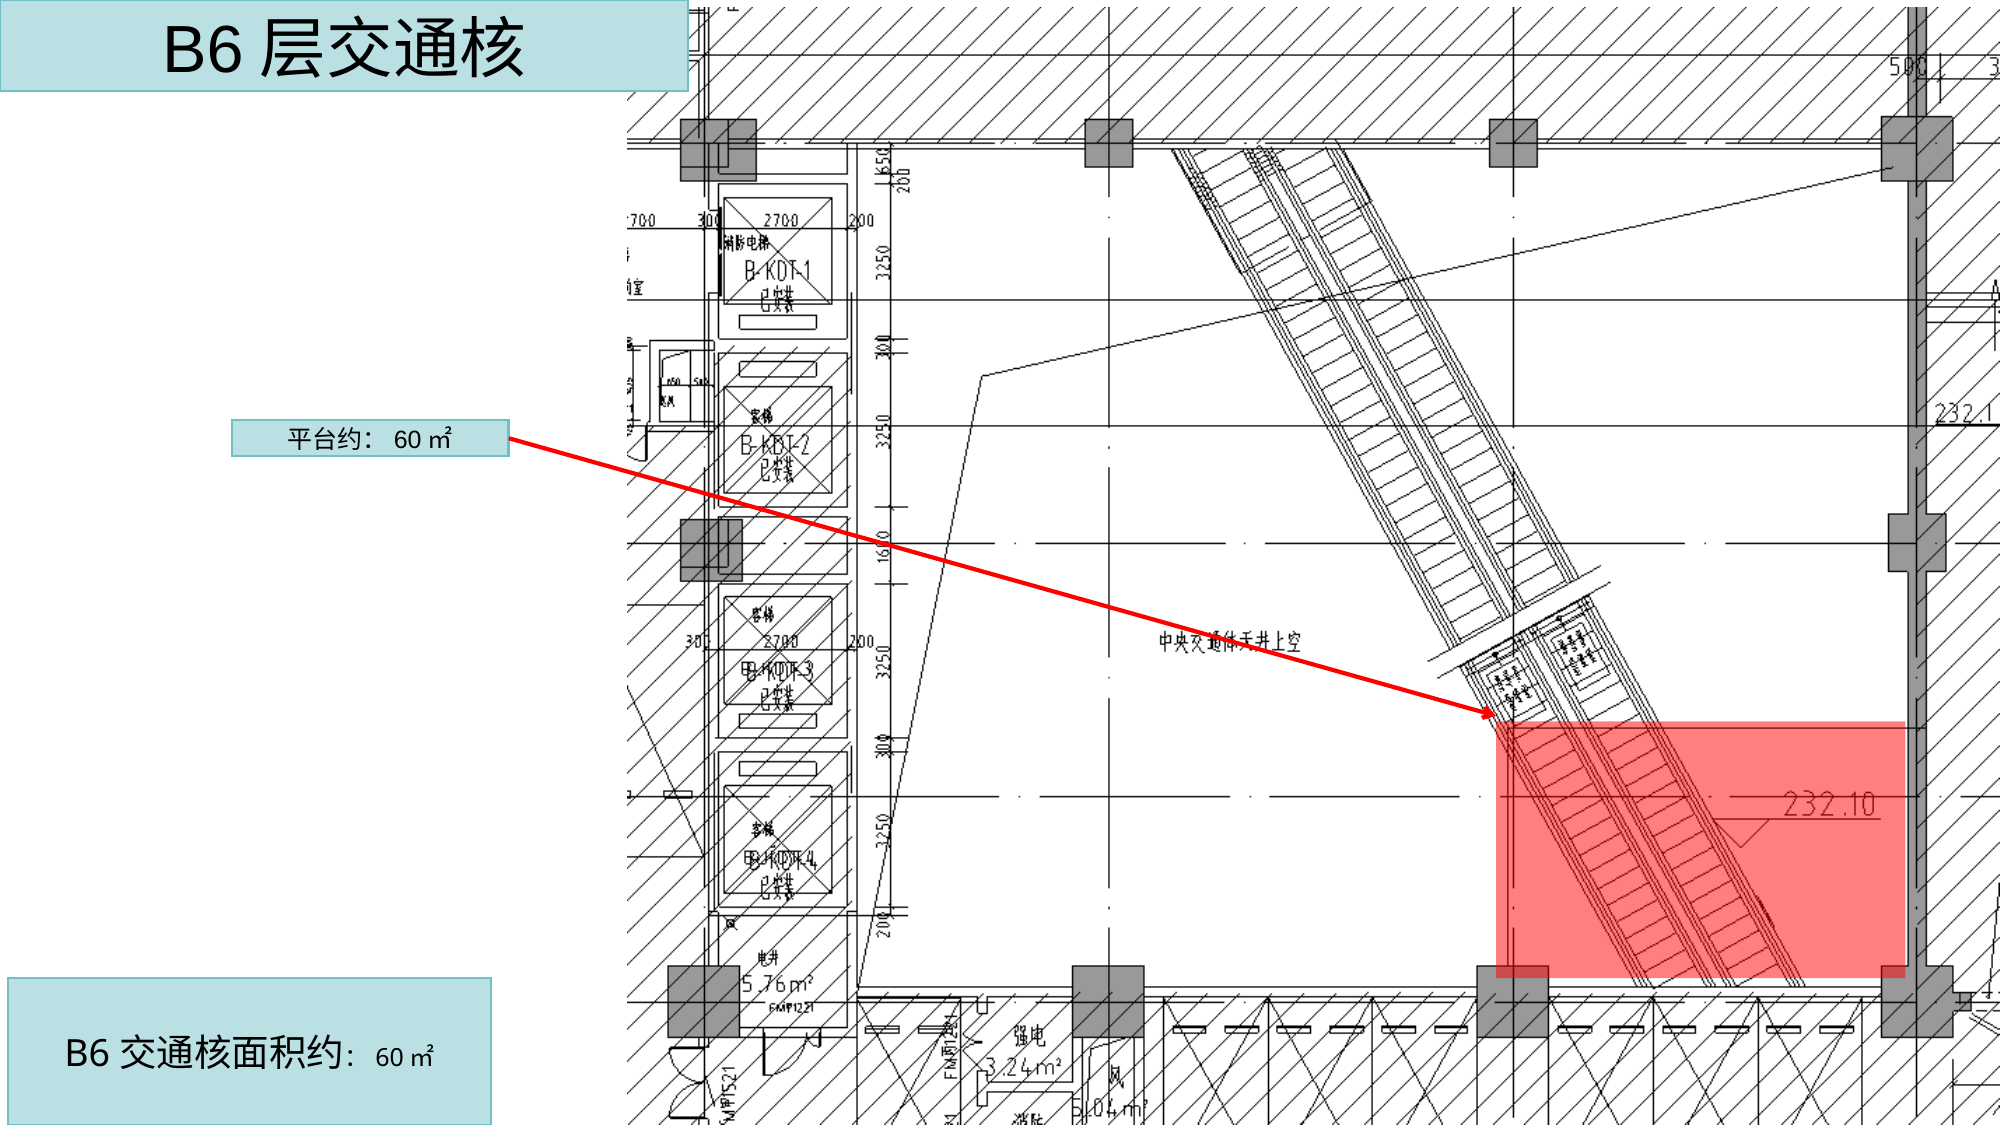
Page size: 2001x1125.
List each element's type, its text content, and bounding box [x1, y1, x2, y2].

picture [627, 7, 2000, 1125]
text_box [508, 438, 1497, 716]
text_box 平台约：60㎡ [231, 419, 510, 457]
text_box B6层交通核 [0, 0, 689, 92]
text_box B6交通核面积约：60㎡ [7, 977, 492, 1125]
